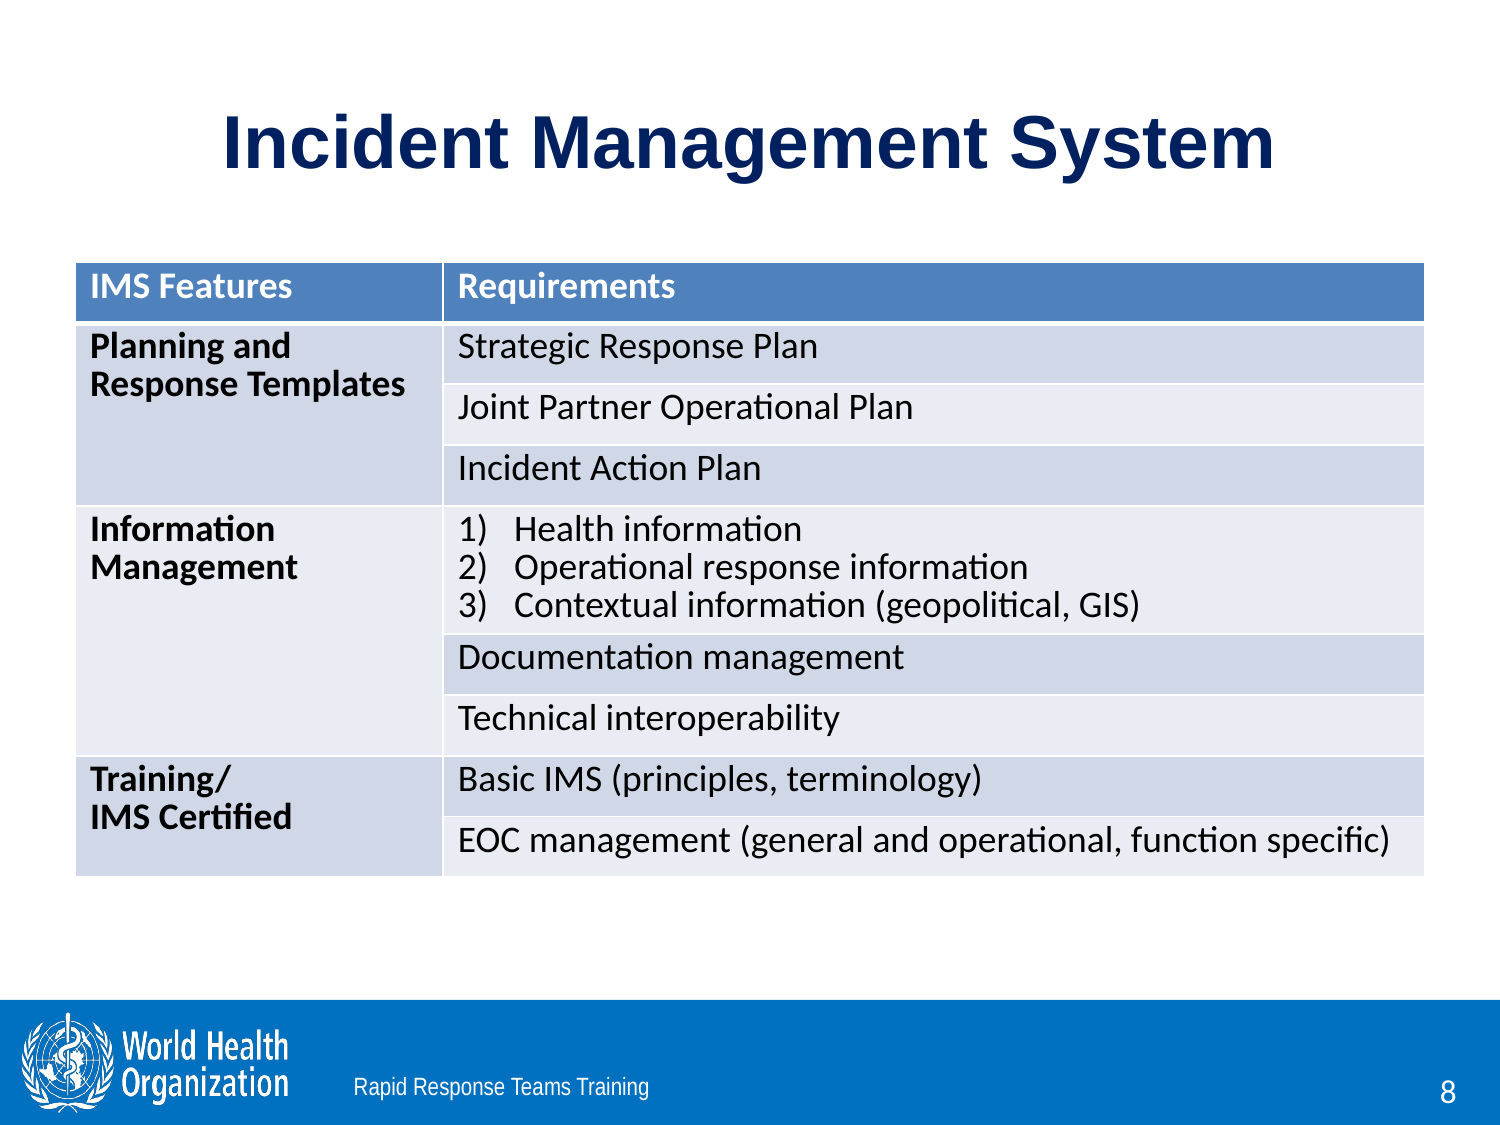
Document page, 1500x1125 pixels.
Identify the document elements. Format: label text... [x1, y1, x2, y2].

table_cell Technical interoperability [444, 696, 1424, 755]
table_cell Basic IMS (principles, terminology) [444, 757, 1424, 816]
table_cell Documentation management [444, 635, 1424, 694]
table_header Requirements [444, 263, 1424, 321]
picture [21, 1012, 288, 1113]
table_header IMS Features [76, 263, 442, 321]
table_cell Planning and Response Templates [76, 326, 442, 505]
table_cell Training/ IMS Certified [76, 757, 442, 876]
title Incident Management System [75, 45, 1425, 233]
table_cell Information Management [76, 507, 442, 755]
table_cell Incident Action Plan [444, 446, 1424, 505]
table_cell Health information Operational response information Contextual information (geopolitical, GIS) [444, 507, 1424, 633]
table_cell Strategic Response Plan [444, 326, 1424, 383]
table_cell EOC management (general and operational, function specific) [444, 817, 1424, 876]
table_cell Joint Partner Operational Plan [444, 385, 1424, 444]
